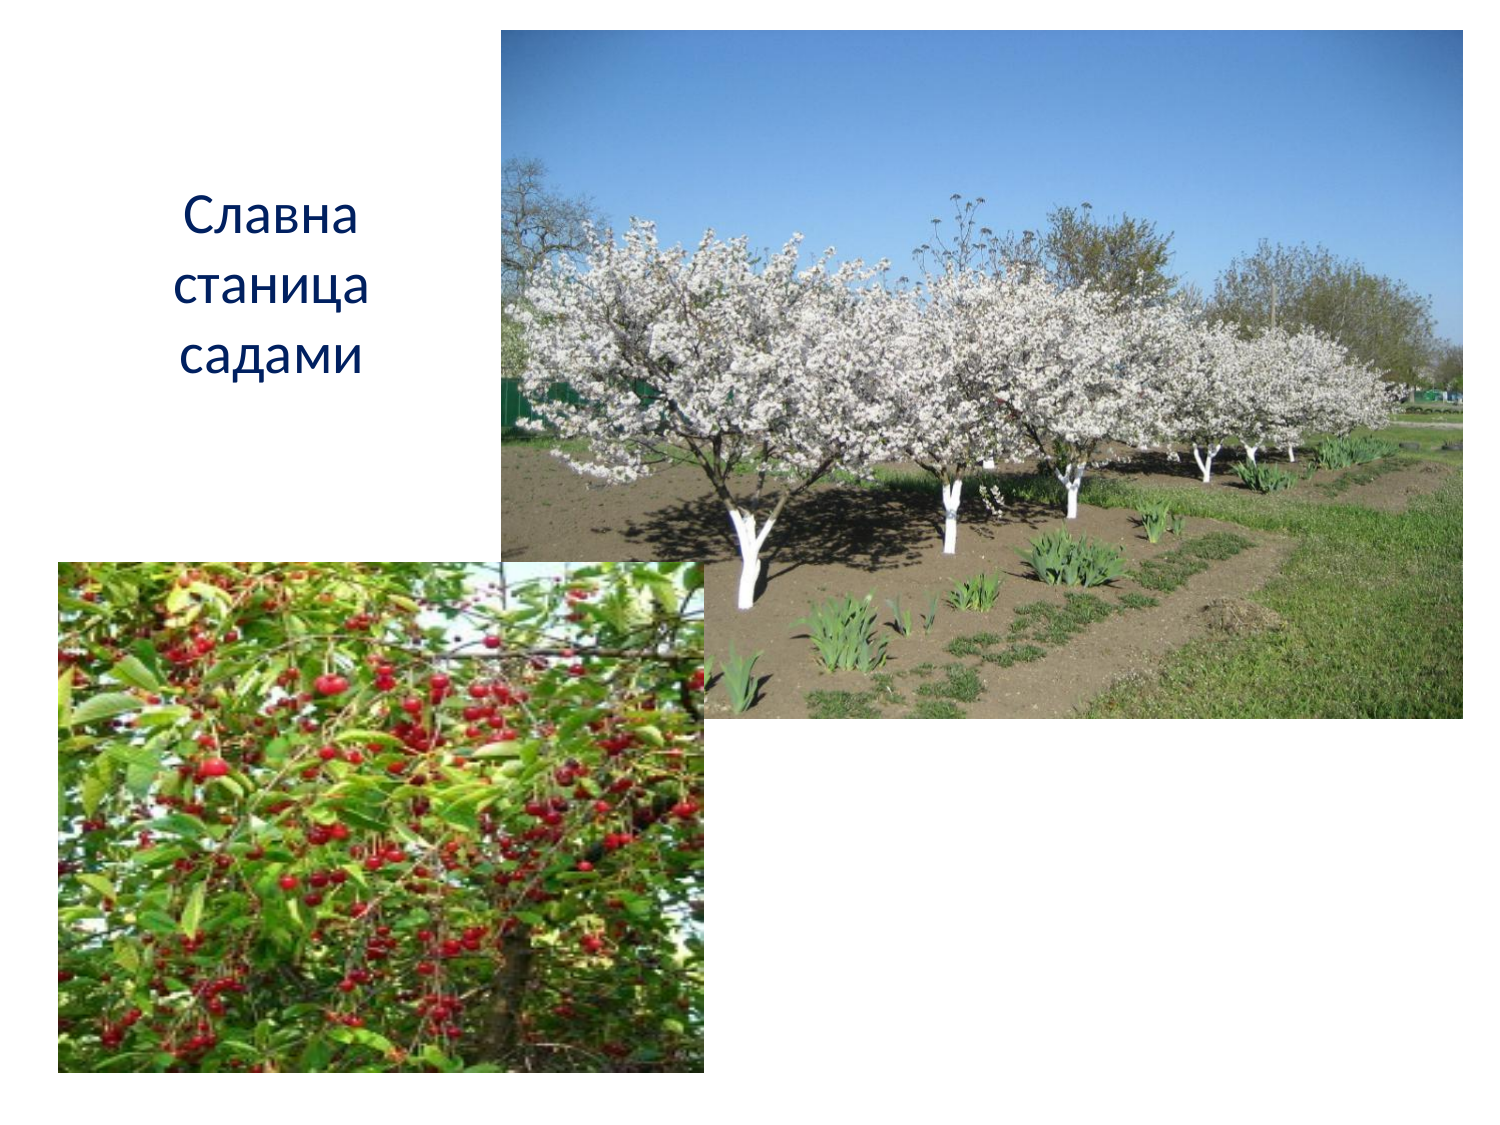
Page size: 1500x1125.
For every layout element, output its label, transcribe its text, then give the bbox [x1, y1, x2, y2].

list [501, 30, 1463, 719]
picture [58, 562, 704, 1073]
title Славна станица садами [75, 45, 469, 516]
